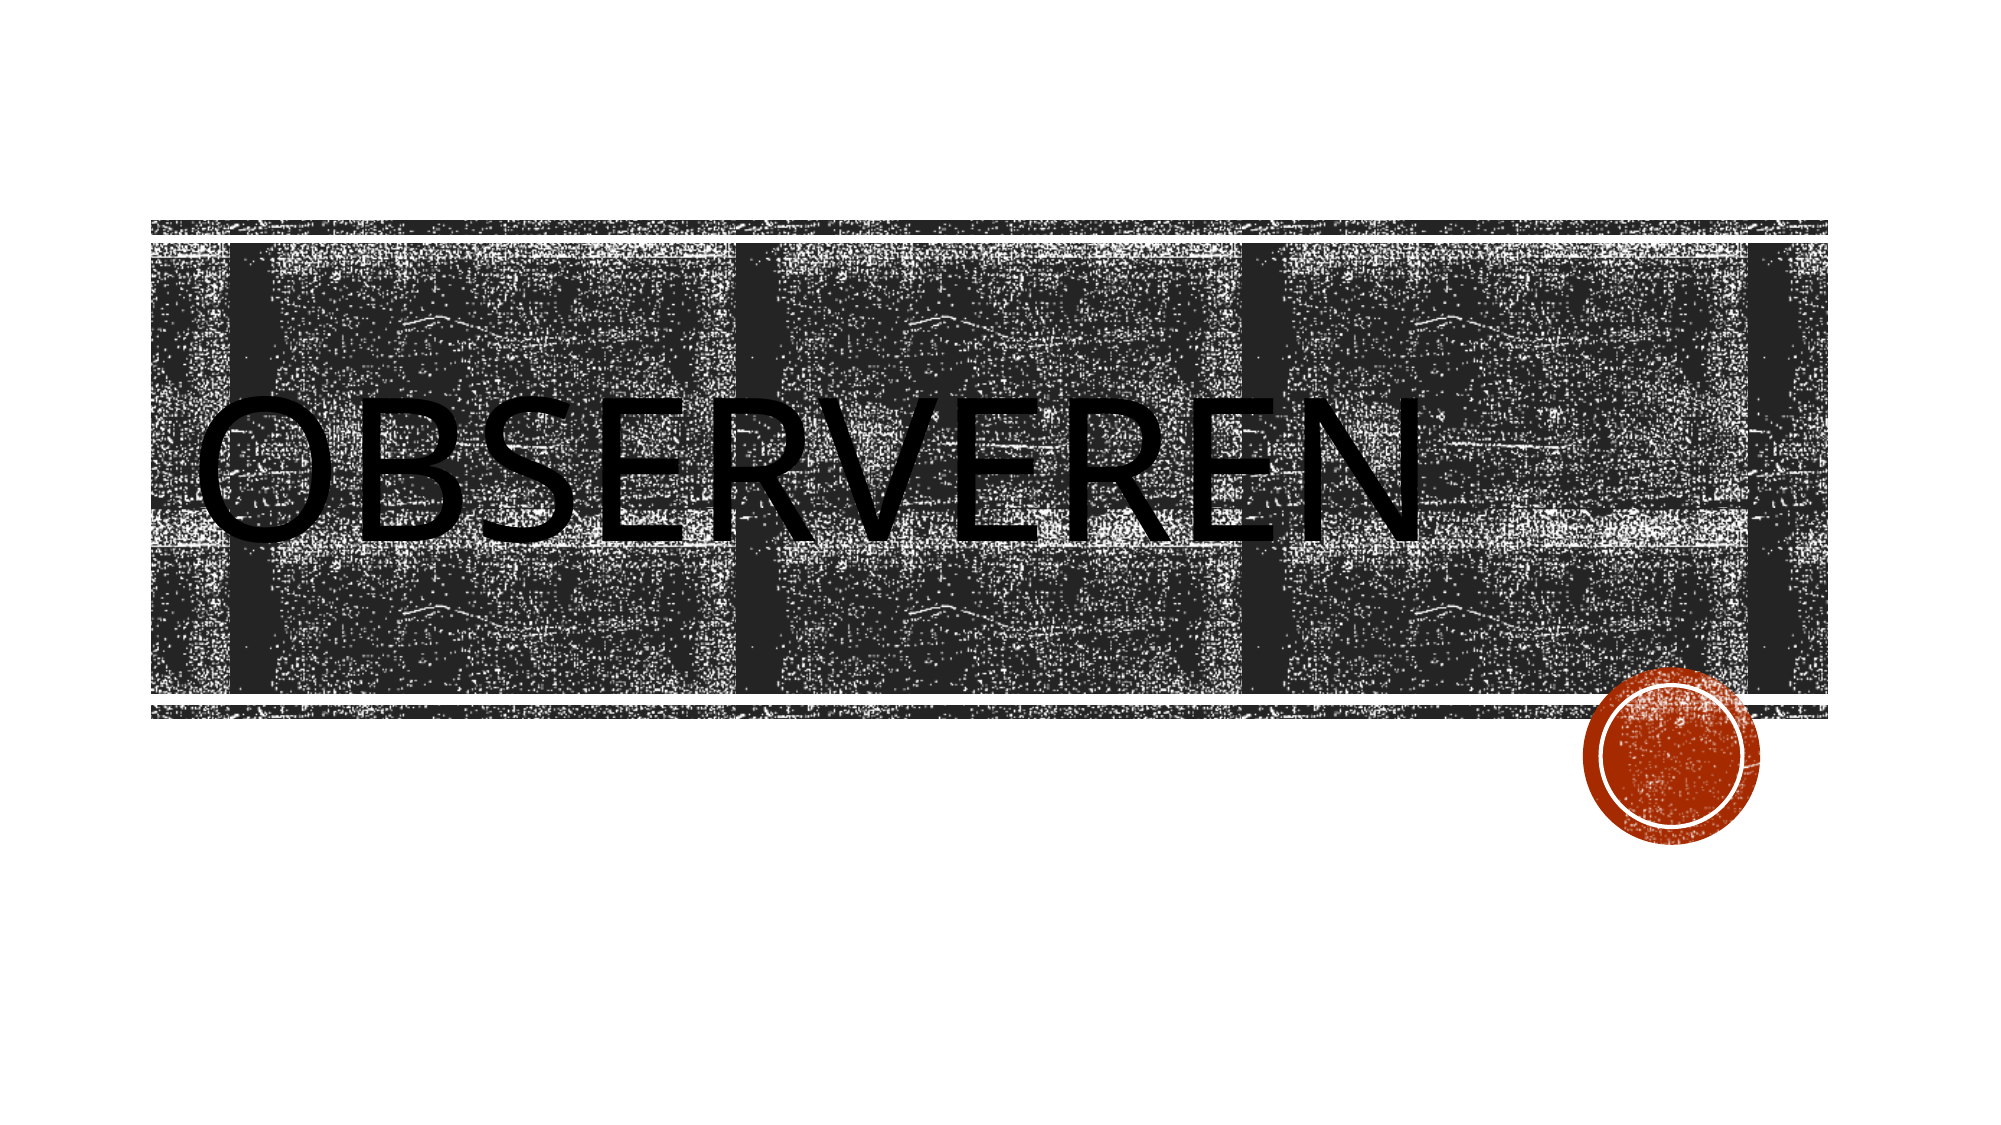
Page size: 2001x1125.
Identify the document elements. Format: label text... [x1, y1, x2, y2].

title observeren [172, 234, 1808, 733]
